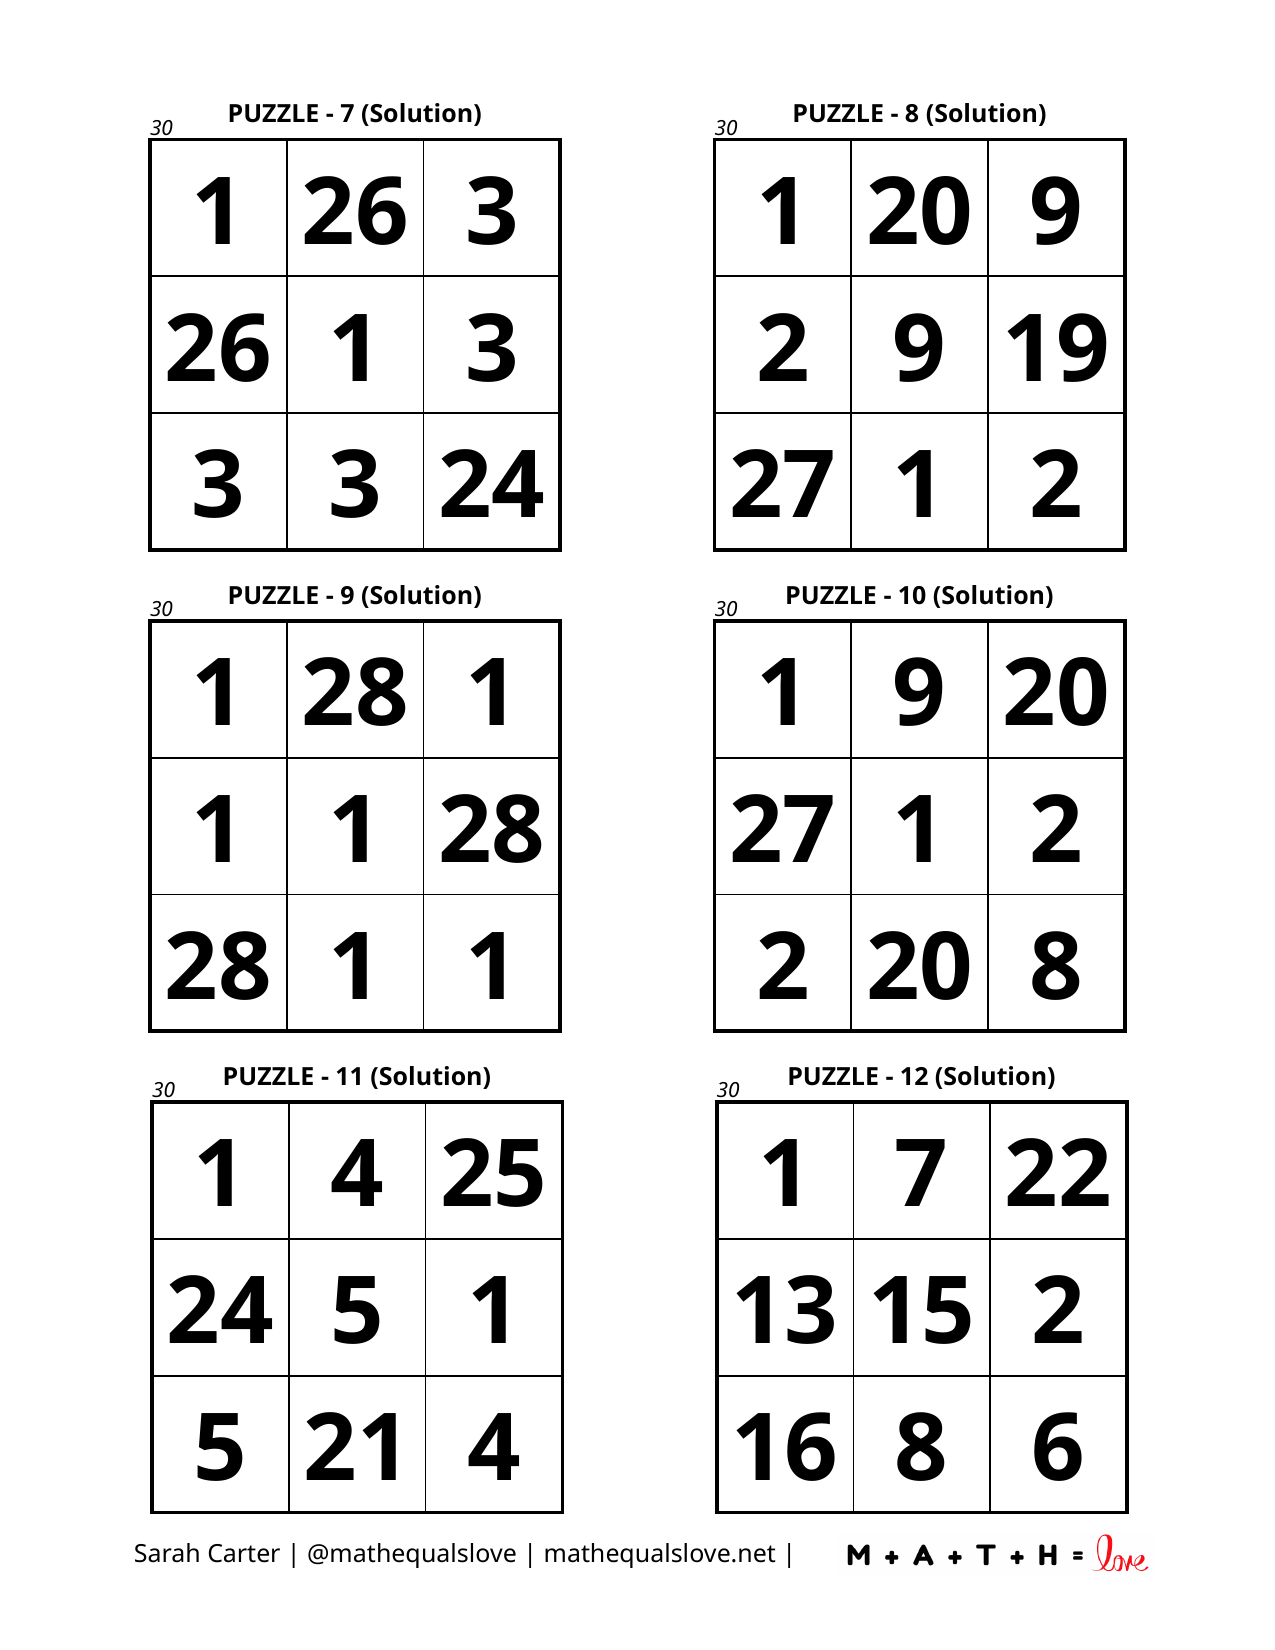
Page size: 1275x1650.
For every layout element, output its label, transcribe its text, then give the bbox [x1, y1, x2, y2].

table_header 1 [716, 141, 850, 275]
table_cell 3 [288, 414, 423, 548]
table_cell 1 [152, 759, 286, 894]
table_cell 24 [424, 414, 558, 548]
table_cell 5 [154, 1377, 288, 1511]
table_header 1 [152, 623, 286, 757]
table_cell 2 [716, 277, 850, 412]
table_cell 28 [152, 895, 286, 1029]
table_cell 9 [852, 277, 987, 412]
table_cell 2 [989, 759, 1123, 894]
table_cell 3 [152, 414, 286, 548]
table_cell 13 [719, 1240, 853, 1375]
table_cell 1 [288, 759, 423, 894]
table_cell 8 [854, 1377, 989, 1511]
table_cell 16 [719, 1377, 853, 1511]
table_header 9 [852, 623, 987, 757]
table_cell 2 [991, 1240, 1125, 1375]
table_cell 27 [716, 759, 850, 894]
table_cell 5 [290, 1240, 425, 1375]
text_box 30 [152, 1077, 361, 1103]
table_header 28 [288, 623, 423, 757]
table_cell 19 [989, 277, 1123, 412]
table_header 1 [154, 1104, 288, 1238]
text_box PUZZLE - 7 (Solution) [149, 97, 561, 128]
table_cell 3 [424, 277, 558, 412]
table_header 7 [854, 1104, 989, 1238]
text_box PUZZLE - 11 (Solution) [152, 1060, 563, 1091]
text_box 30 [149, 595, 359, 621]
text_box 30 [716, 1077, 925, 1103]
table_cell 20 [852, 895, 987, 1029]
table_header 1 [719, 1104, 853, 1238]
text_box PUZZLE - 8 (Solution) [714, 97, 1125, 128]
text_box 30 [714, 114, 923, 140]
text_box 30 [714, 595, 923, 621]
table_header 20 [989, 623, 1123, 757]
table_cell 24 [154, 1240, 288, 1375]
table_header 22 [991, 1104, 1125, 1238]
table_cell 1 [288, 277, 423, 412]
text_box Sarah Carter | @mathequalslove | mathequalslove.net | [119, 1529, 1199, 1575]
text_box PUZZLE - 10 (Solution) [714, 579, 1125, 610]
table_cell 1 [288, 895, 423, 1029]
table_header 9 [989, 141, 1123, 275]
table_header 3 [424, 141, 558, 275]
text_box PUZZLE - 12 (Solution) [716, 1060, 1128, 1091]
table_cell 1 [426, 1240, 561, 1375]
text_box 30 [149, 114, 359, 140]
table_header 1 [716, 623, 850, 757]
table_header 1 [424, 623, 558, 757]
table_cell 15 [854, 1240, 989, 1375]
table_header 4 [290, 1104, 425, 1238]
table_cell 1 [852, 759, 987, 894]
table_cell 27 [716, 414, 850, 548]
text_box PUZZLE - 9 (Solution) [149, 579, 561, 610]
picture [835, 1532, 1157, 1576]
table_cell 4 [426, 1377, 561, 1511]
table_header 25 [426, 1104, 561, 1238]
table_cell 28 [424, 759, 558, 894]
table_cell 1 [852, 414, 987, 548]
table_cell 1 [424, 895, 558, 1029]
table_header 20 [852, 141, 987, 275]
table_cell 21 [290, 1377, 425, 1511]
table_cell 2 [989, 414, 1123, 548]
table_header 26 [288, 141, 423, 275]
table_cell 6 [991, 1377, 1125, 1511]
table_cell 26 [152, 277, 286, 412]
table_cell 2 [716, 895, 850, 1029]
table_cell 8 [989, 895, 1123, 1029]
table_header 1 [152, 141, 286, 275]
